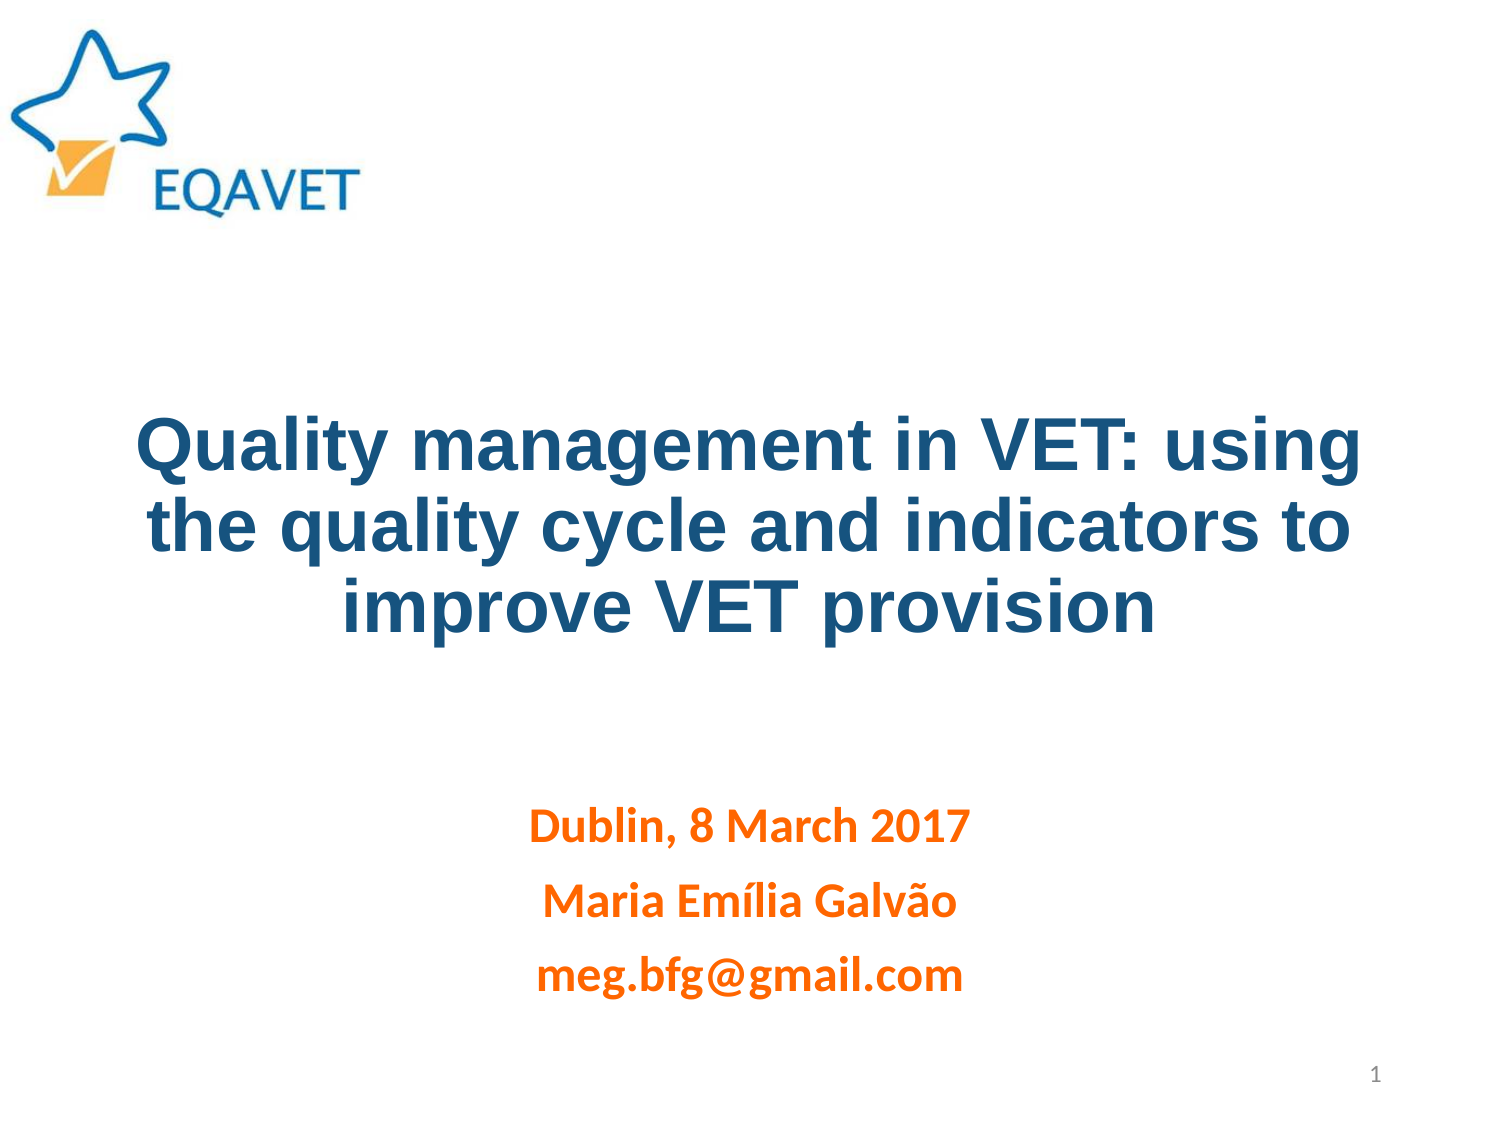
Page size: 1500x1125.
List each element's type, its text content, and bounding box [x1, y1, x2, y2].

slide_number 1 [1059, 1042, 1397, 1103]
picture [0, 19, 394, 233]
title Quality management in VET: using the quality cycle and indicators to improve VET provision [112, 353, 1388, 746]
subtitle Dublin, 8 March 2017 Maria Emília Galvão meg.bfg@gmail.com [187, 791, 1313, 1064]
